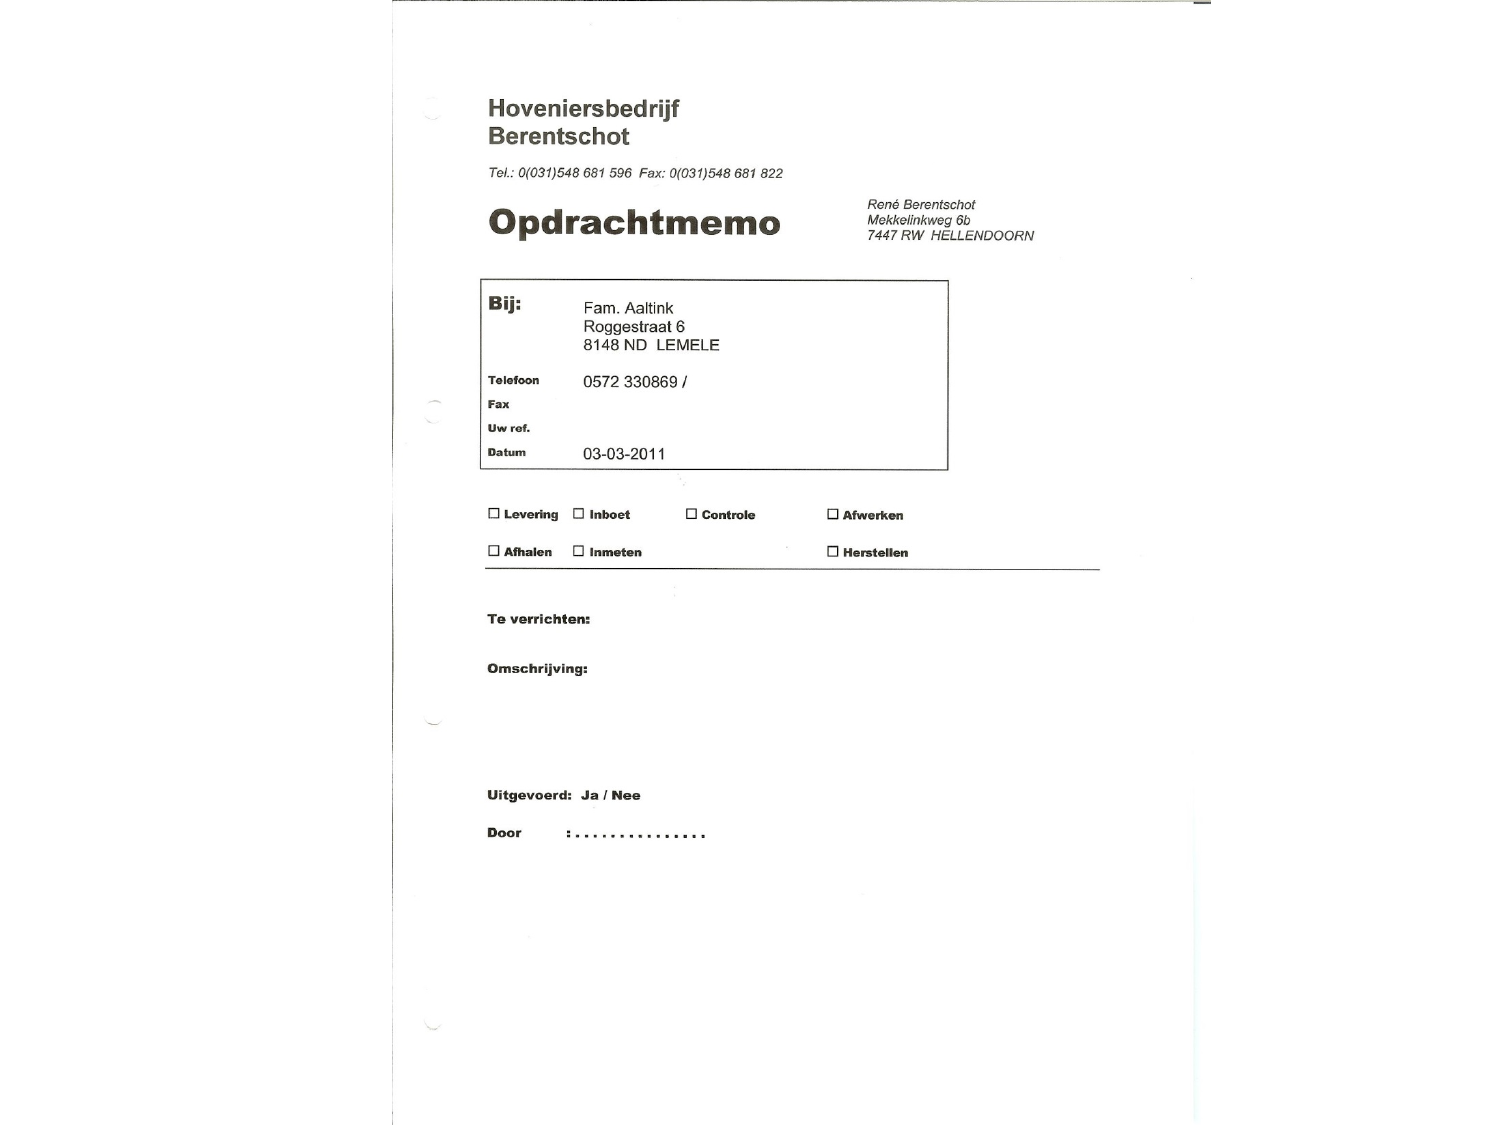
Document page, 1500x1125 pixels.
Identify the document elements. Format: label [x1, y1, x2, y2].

list [392, 0, 1211, 1125]
